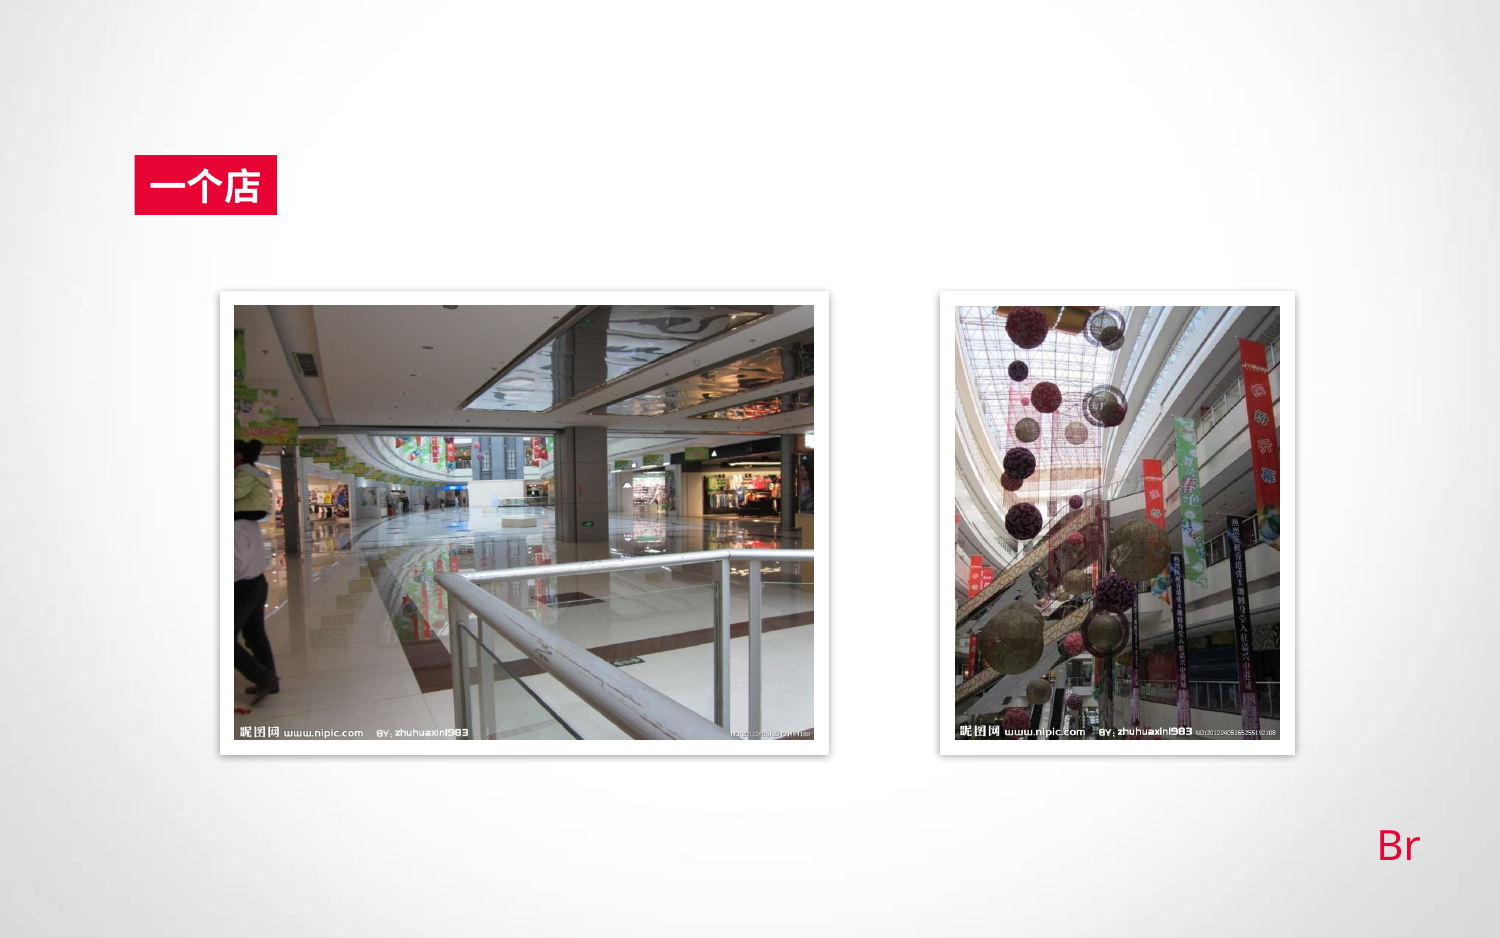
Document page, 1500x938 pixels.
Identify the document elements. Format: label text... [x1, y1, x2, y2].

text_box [233, 304, 1281, 741]
picture [0, 0, 1500, 938]
text_box 一个店 [134, 155, 277, 215]
